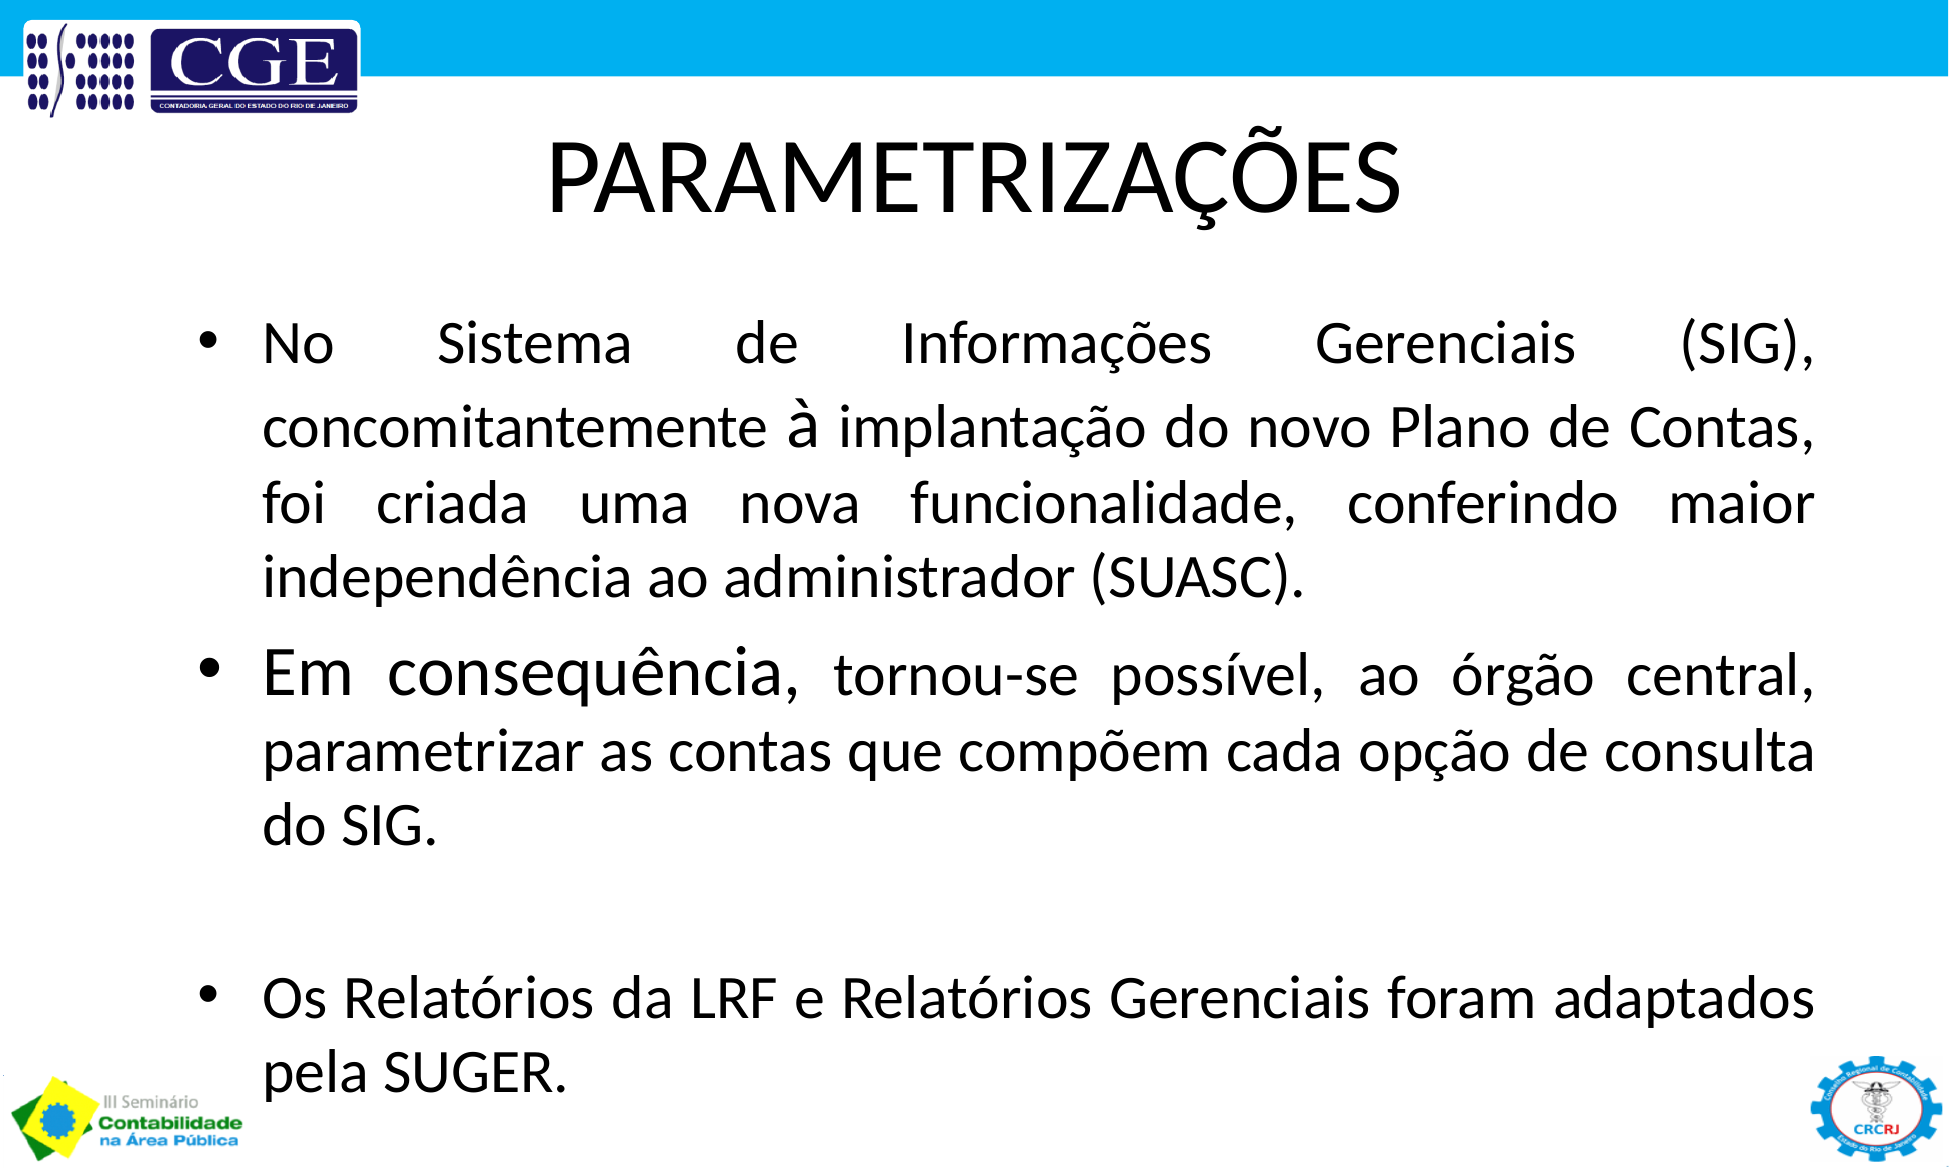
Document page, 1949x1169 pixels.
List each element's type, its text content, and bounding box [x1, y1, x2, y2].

title PARAMETRIZAÇÕES [97, 95, 1852, 290]
picture [23, 20, 361, 118]
picture [3, 1075, 254, 1168]
picture [1803, 1056, 1949, 1167]
list No Sistema de Informações Gerenciais (SIG), concomitantemente à implantação do novo Plano de Contas, foi criada uma nova funcionalidade, conferindo maior independência ao administrador (SUASC). Em consequência, tornou-se possível, ao órgão central, parametrizar as contas que compõem cada opção de consulta do SIG. Os Relatórios da LRF e Relatórios Gerenciais foram adaptados pela SUGER. [179, 292, 1834, 1118]
